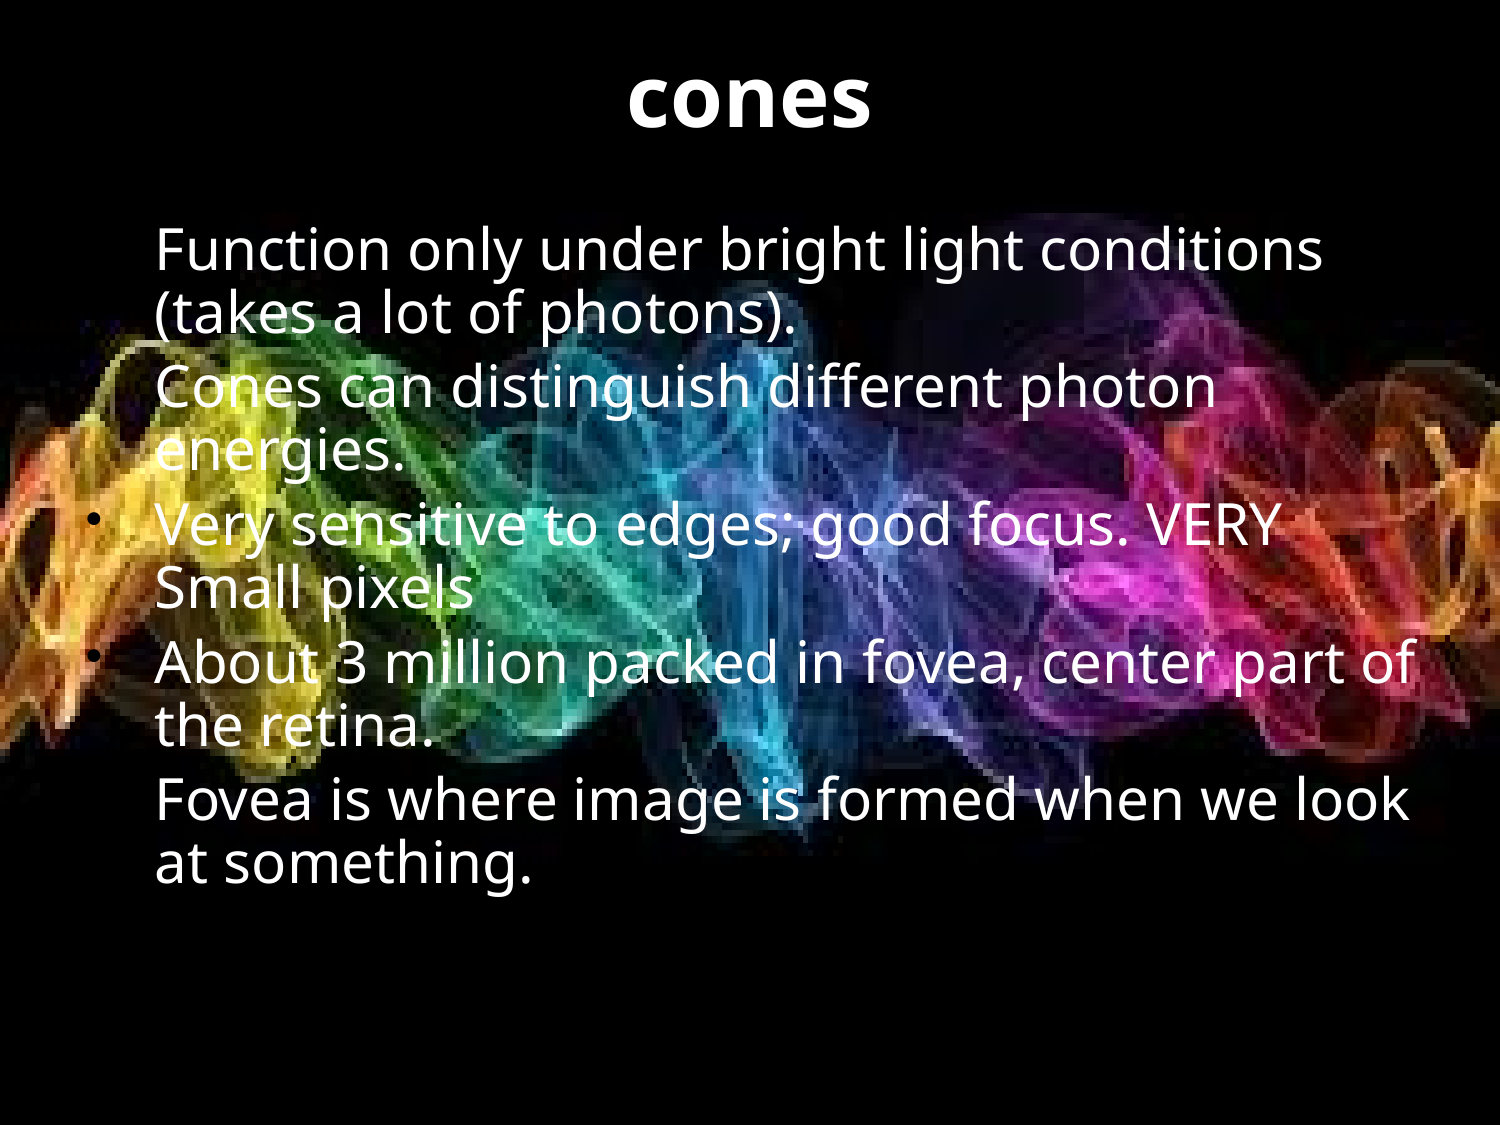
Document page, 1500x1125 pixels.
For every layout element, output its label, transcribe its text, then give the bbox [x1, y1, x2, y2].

picture [0, 0, 1500, 1125]
title cones [112, 12, 1388, 175]
list Function only under bright light conditions (takes a lot of photons). Cones can distinguish different photon energies. Very sensitive to edges; good focus. VERY Small pixels About 3 million packed in fovea, center part of the retina. Fovea is where image is formed when we look at something. [50, 212, 1450, 1038]
